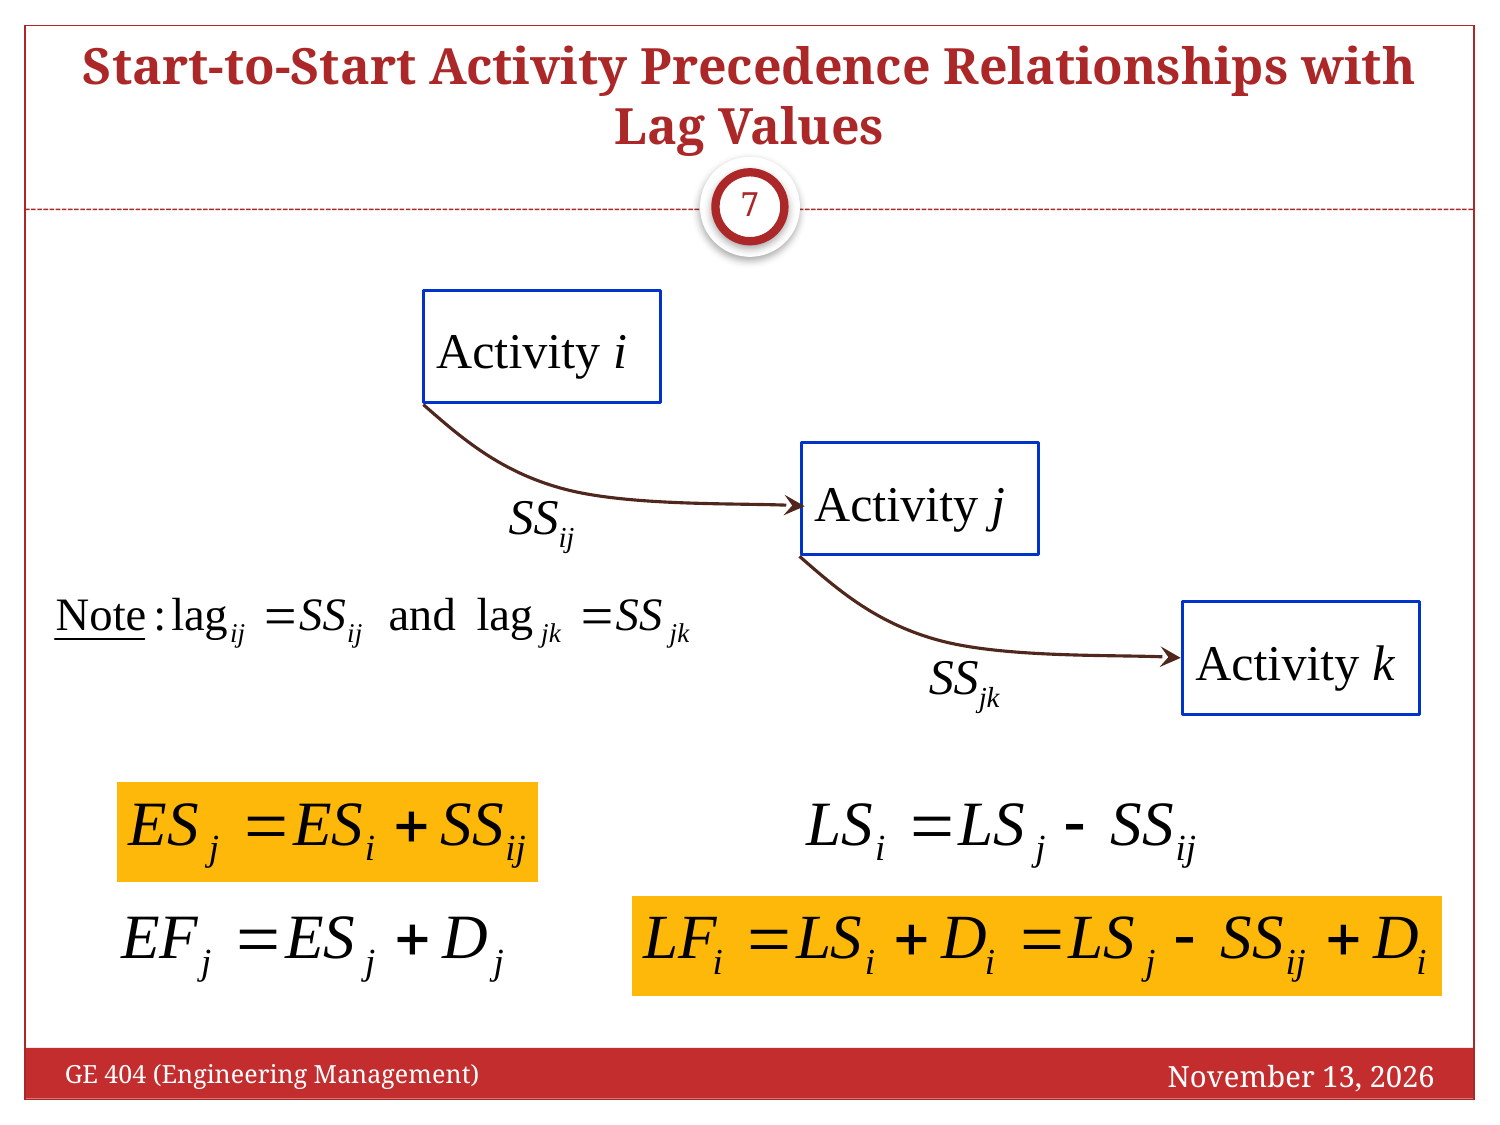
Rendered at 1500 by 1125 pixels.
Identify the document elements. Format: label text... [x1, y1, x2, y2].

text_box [46, 583, 700, 658]
slide_number 7 [712, 169, 788, 243]
footer GE 404 (Engineering Management) [50, 1051, 638, 1112]
title Start-to-Start Activity Precedence Relationships with Lag Values [49, 37, 1450, 162]
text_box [631, 895, 1443, 996]
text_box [794, 781, 1211, 883]
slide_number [950, 1050, 1450, 1111]
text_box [421, 290, 1421, 715]
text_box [117, 781, 539, 883]
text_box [109, 895, 516, 996]
